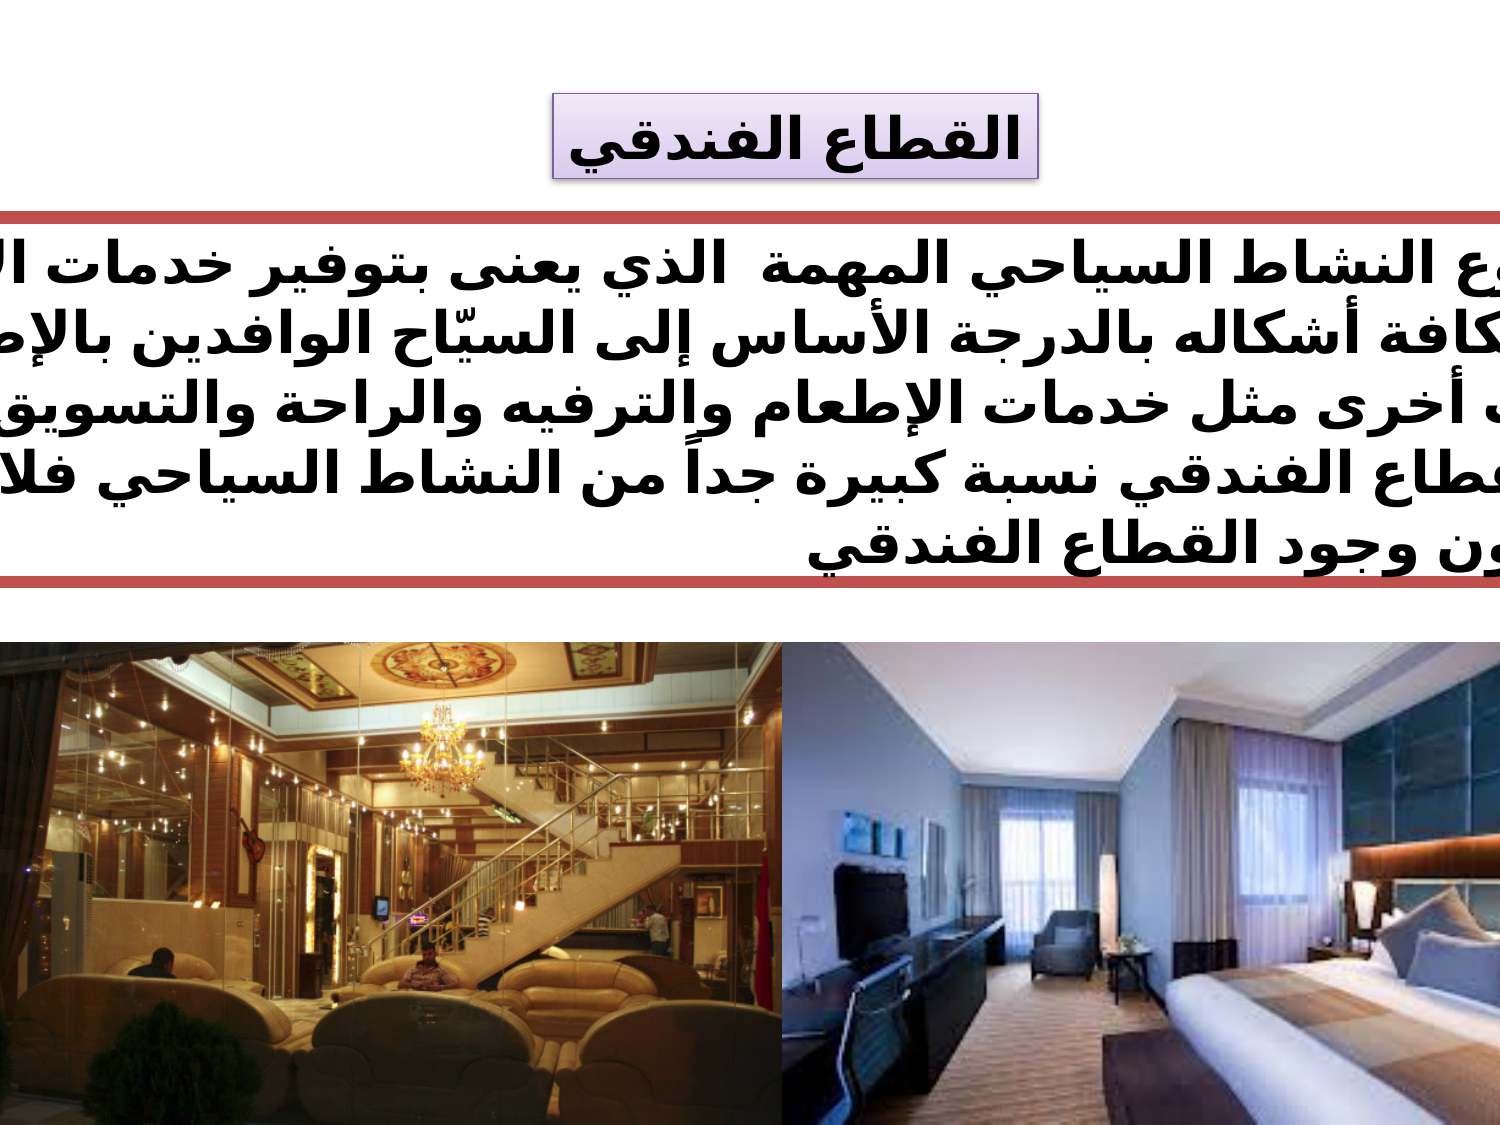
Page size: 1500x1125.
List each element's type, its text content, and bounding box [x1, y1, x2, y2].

picture [0, 642, 1500, 1125]
text_box القطاع الفندقي [552, 93, 1039, 179]
text_box أحد فروع النشاط السياحي المهمة الذي يعنى بتوفير خدمات الإيواء السياحي بكافة أشكاله بالدرجة الأساس إلى السيّاح الوافدين بالإضافة إلى خدمات أخرى مثل خدمات الإطعام والترفيه والراحة والتسويق ...إلخ ويشكل القطاع الفندقي نسبة كبيرة جداً من النشاط السياحي فلا يمكن قيام السياحة دون وجود القطاع الفندقي [0, 215, 1500, 584]
